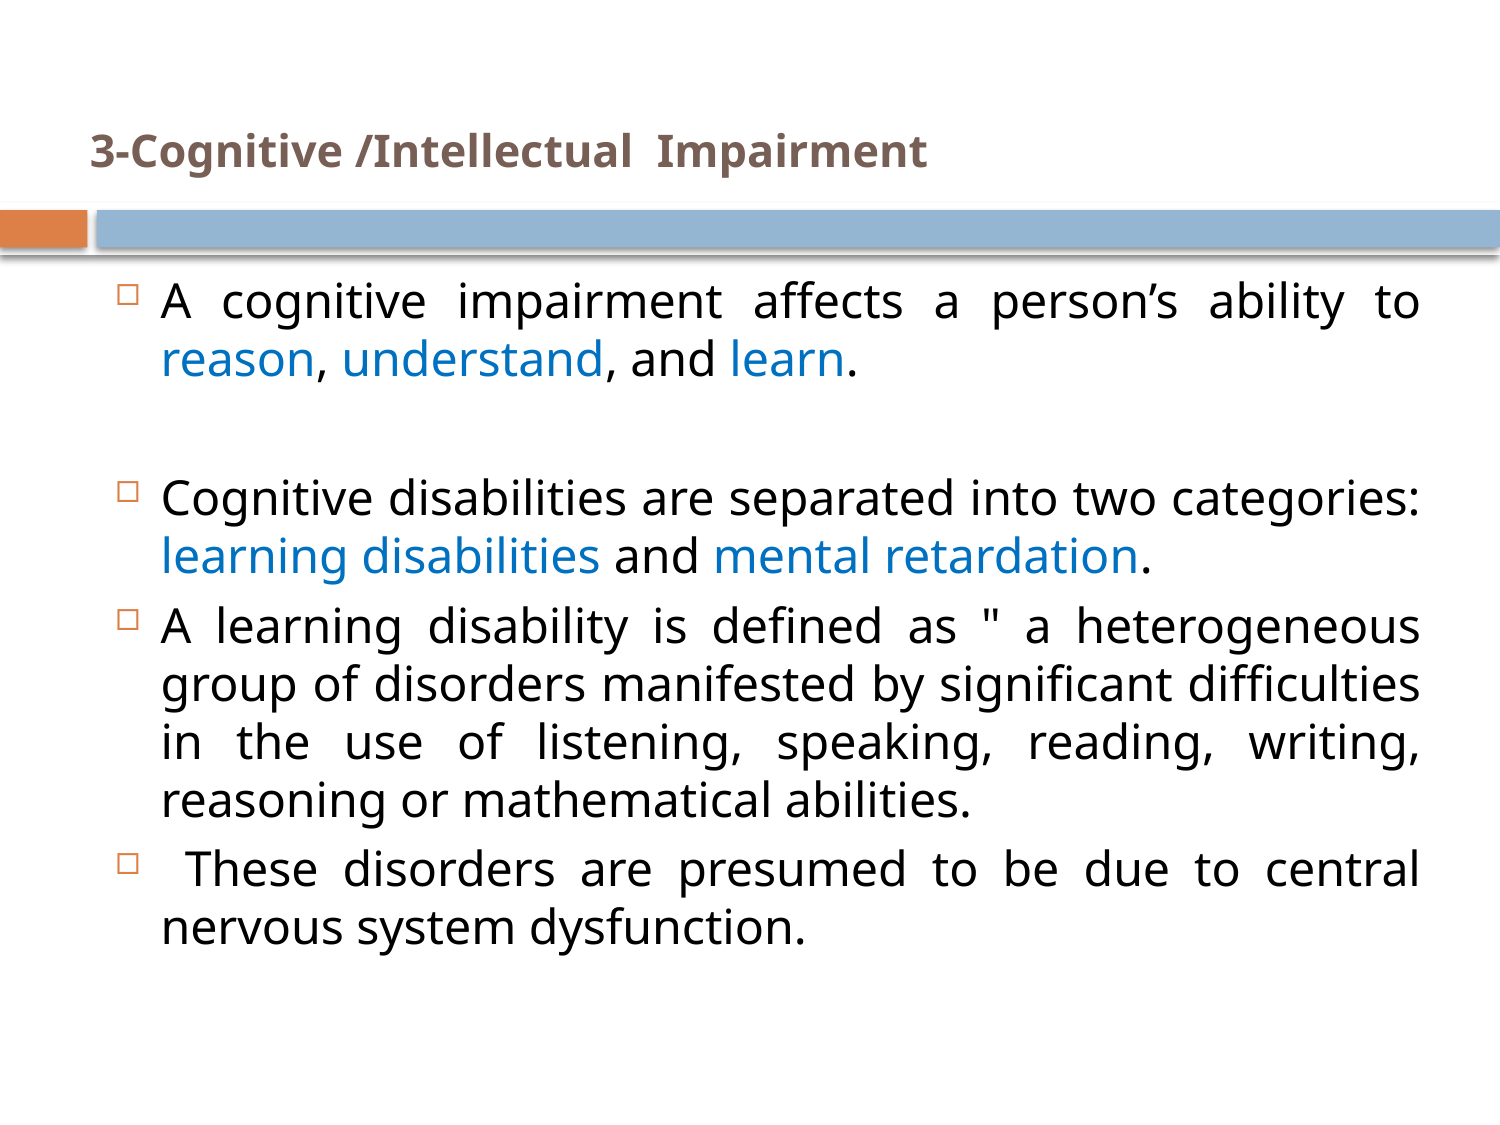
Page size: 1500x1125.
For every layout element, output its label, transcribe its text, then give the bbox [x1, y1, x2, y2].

title 3-Cognitive /Intellectual Impairment [75, 115, 1425, 244]
list A cognitive impairment affects a person’s ability to reason, understand, and learn. Cognitive disabilities are separated into two categories: learning disabilities and mental retardation. A learning disability is defined as " a heterogeneous group of disorders manifested by significant difficulties in the use of listening, speaking, reading, writing, reasoning or mathematical abilities. These disorders are presumed to be due to central nervous system dysfunction. [100, 262, 1438, 1000]
